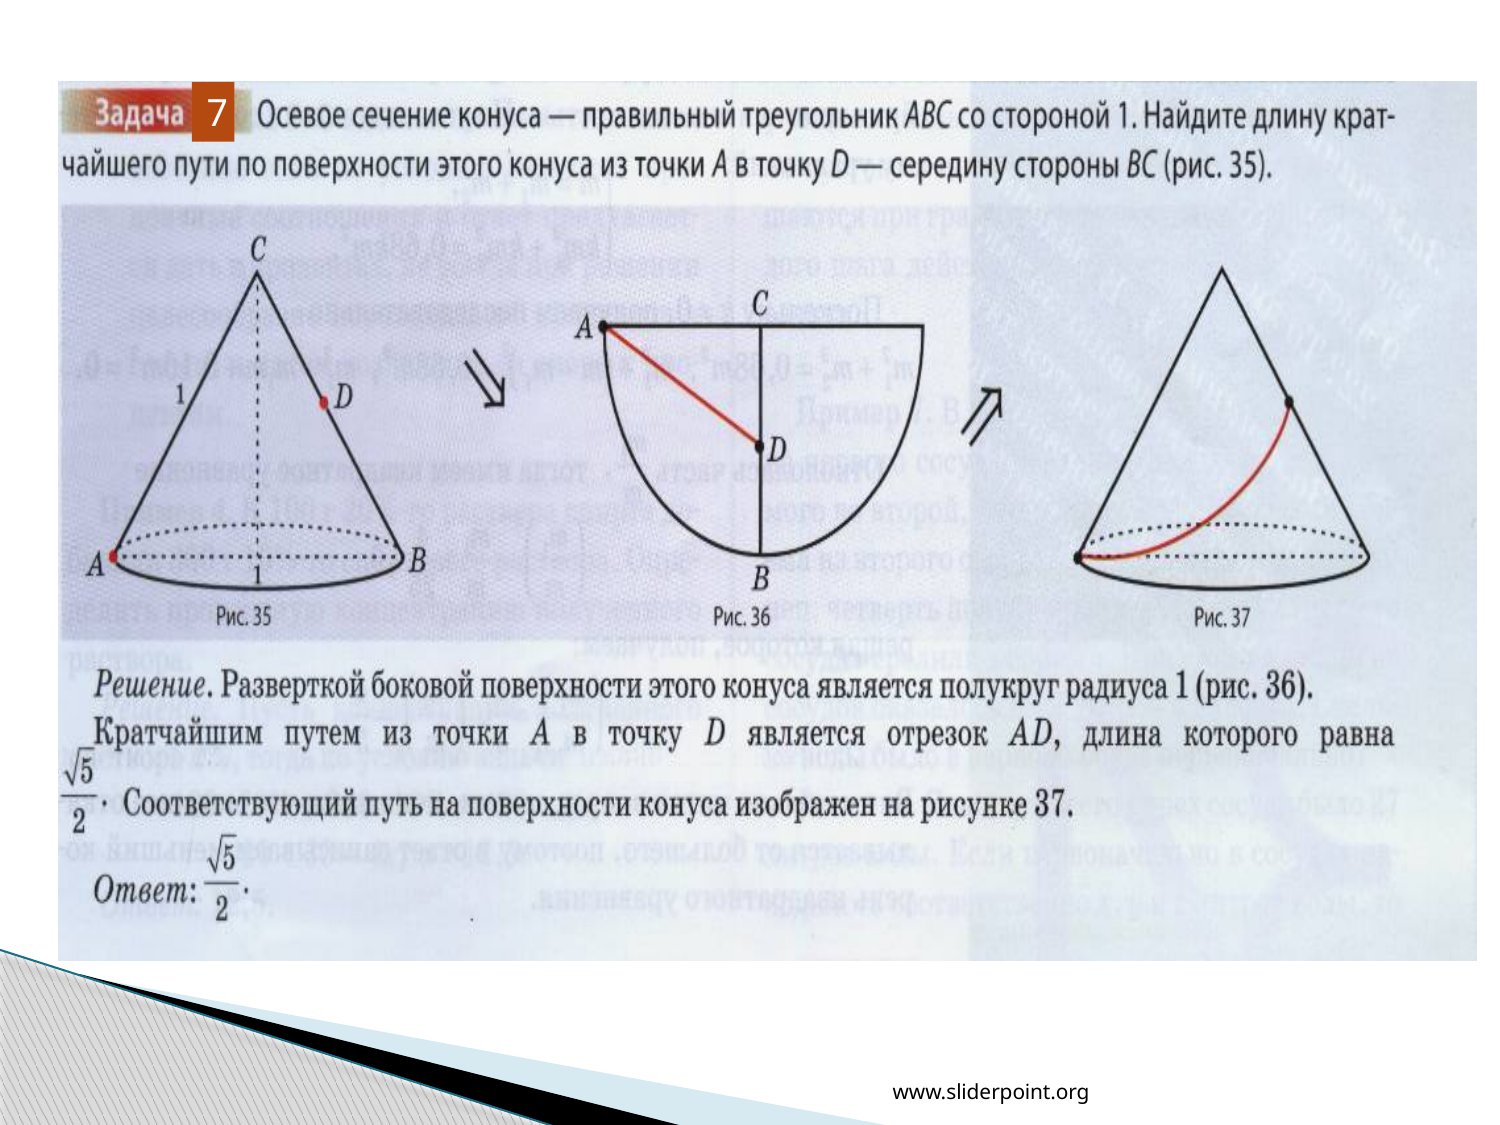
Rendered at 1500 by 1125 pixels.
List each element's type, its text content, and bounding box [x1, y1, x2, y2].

picture [58, 81, 1477, 962]
footer www.sliderpoint.org [718, 1051, 1105, 1112]
